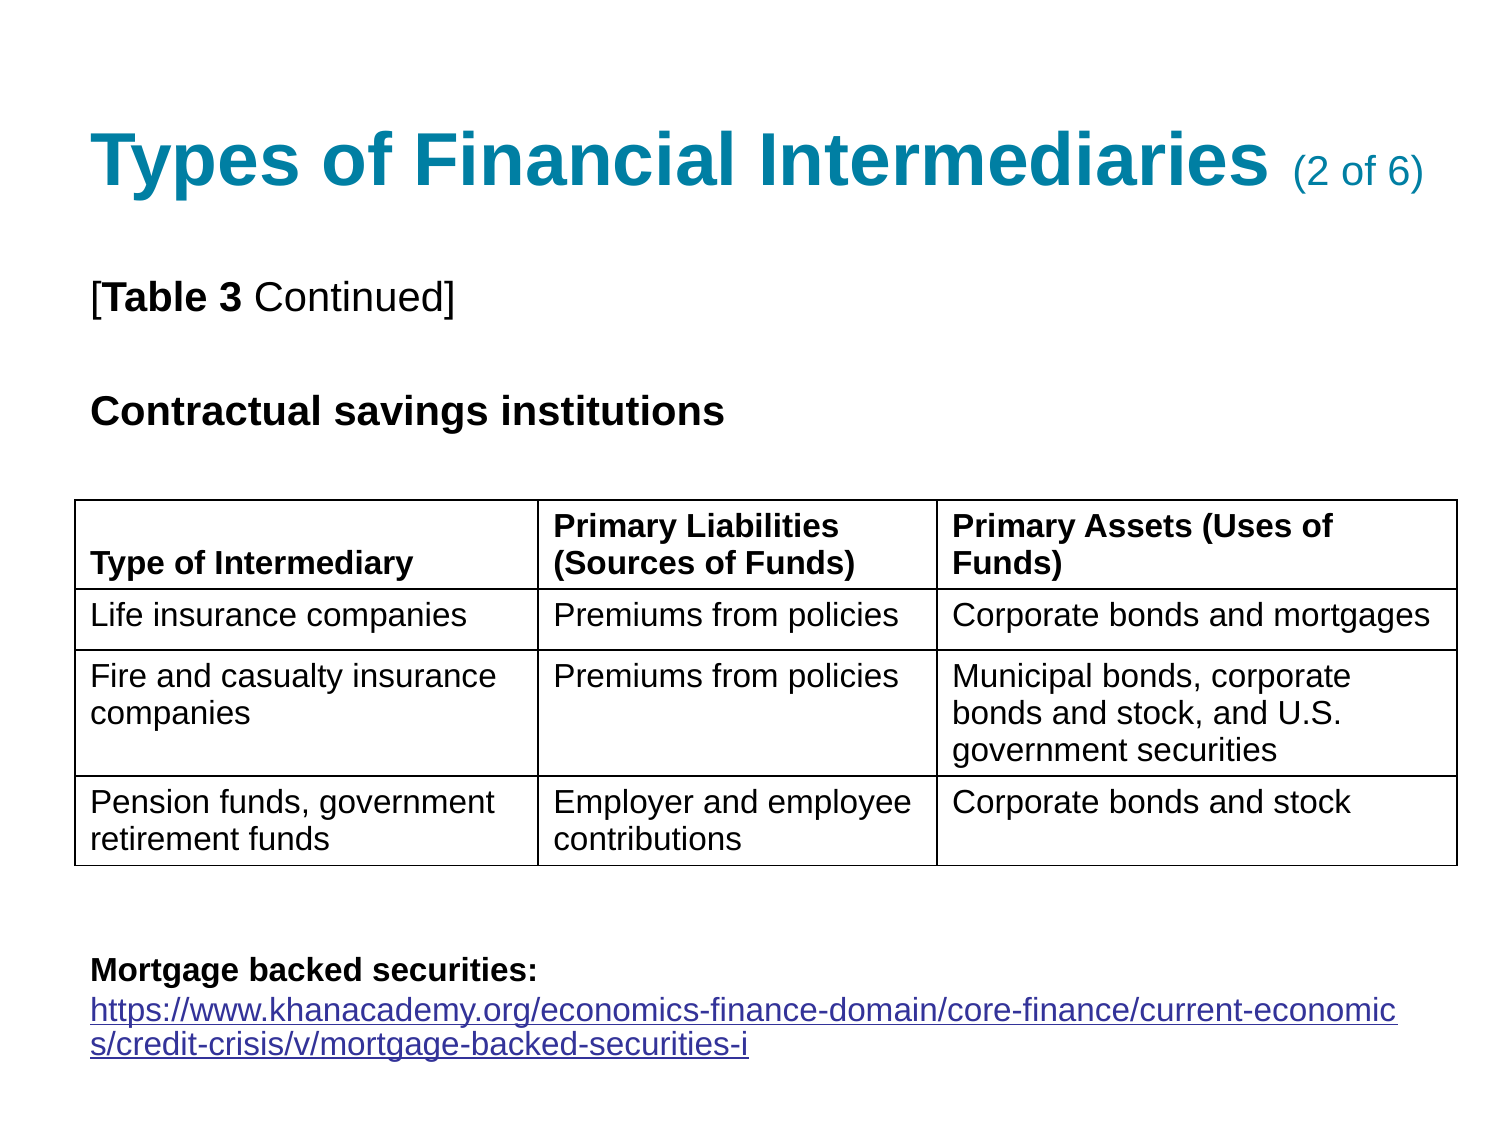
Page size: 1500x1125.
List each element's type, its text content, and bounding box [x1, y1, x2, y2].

table_header Primary Liabilities (Sources of Funds) [539, 501, 936, 588]
table_cell Pension funds, government retirement funds [76, 777, 537, 865]
list [Table 3 Continued] [75, 254, 1425, 342]
table_cell Municipal bonds, corporate bonds and stock, and U.S. government securities [938, 651, 1456, 775]
table_cell Corporate bonds and stock [938, 777, 1456, 865]
table_header Type of Intermediary [76, 501, 537, 588]
table_header Primary Assets (Uses of Funds) [938, 501, 1456, 588]
table_cell Employer and employee contributions [539, 777, 936, 865]
table_cell Premiums from policies [539, 651, 936, 775]
table_cell Fire and casualty insurance companies [76, 651, 537, 775]
text_box Mortgage backed securities: https://www.khanacademy.org/economics-finance-domain/core-finance/current-economics/credit-crisis/v/mortgage-backed-securities-i [74, 933, 1425, 1072]
table_cell Life insurance companies [76, 590, 537, 649]
table_cell Premiums from policies [539, 590, 936, 649]
list Contractual savings institutions [75, 368, 1425, 449]
title Types of Financial Intermediaries (2 of 6) [75, 35, 1457, 216]
table_cell Corporate bonds and mortgages [938, 590, 1456, 649]
